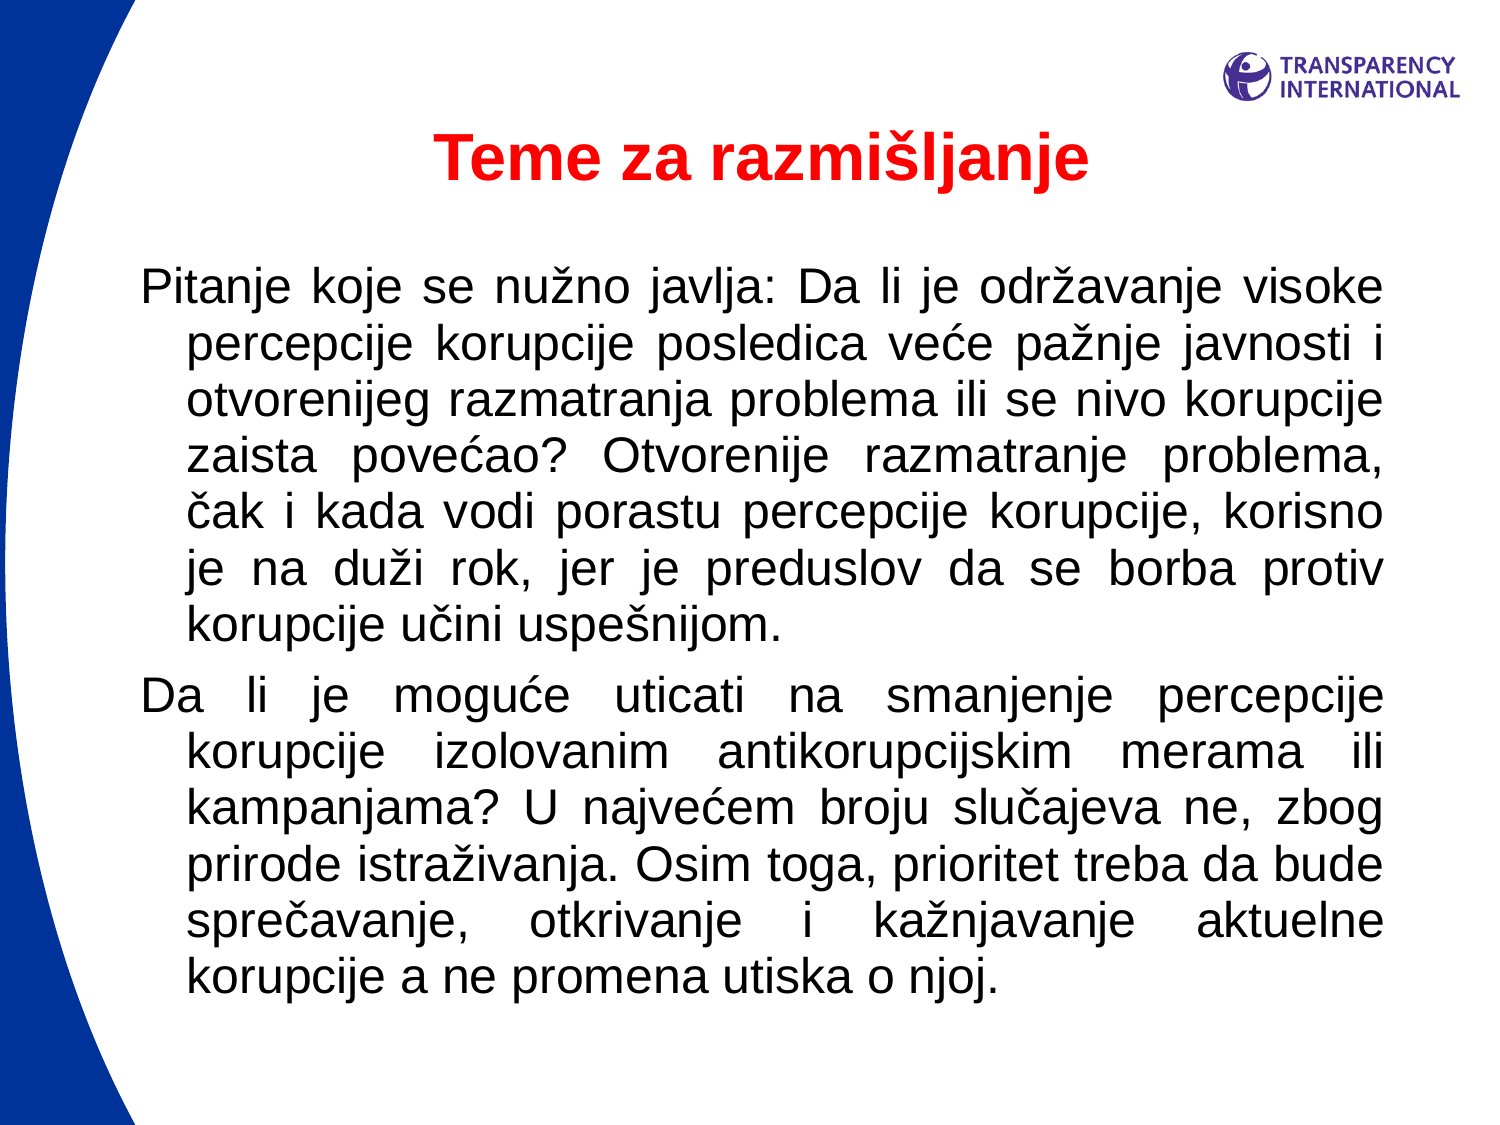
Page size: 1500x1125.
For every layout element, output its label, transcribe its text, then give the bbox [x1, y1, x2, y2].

picture [1222, 42, 1464, 103]
list Pitanje koje se nužno javlja: Da li je održavanje visoke percepcije korupcije posledica veće pažnje javnosti i otvorenijeg razmatranja problema ili se nivo korupcije zaista povećao? Otvorenije razmatranje problema, čak i kada vodi porastu percepcije korupcije, korisno je na duži rok, jer je preduslov da se borba protiv korupcije učini uspešnijom. Da li je moguće uticati na smanjenje percepcije korupcije izolovanim antikorupcijskim merama ili kampanjama? U najvećem broju slučajeva ne, zbog prirode istraživanja. Osim toga, prioritet treba da bude sprečavanje, otkrivanje i kažnjavanje aktuelne korupcije a ne promena utiska o njoj. [124, 249, 1401, 988]
title Teme za razmišljanje [124, 87, 1401, 213]
